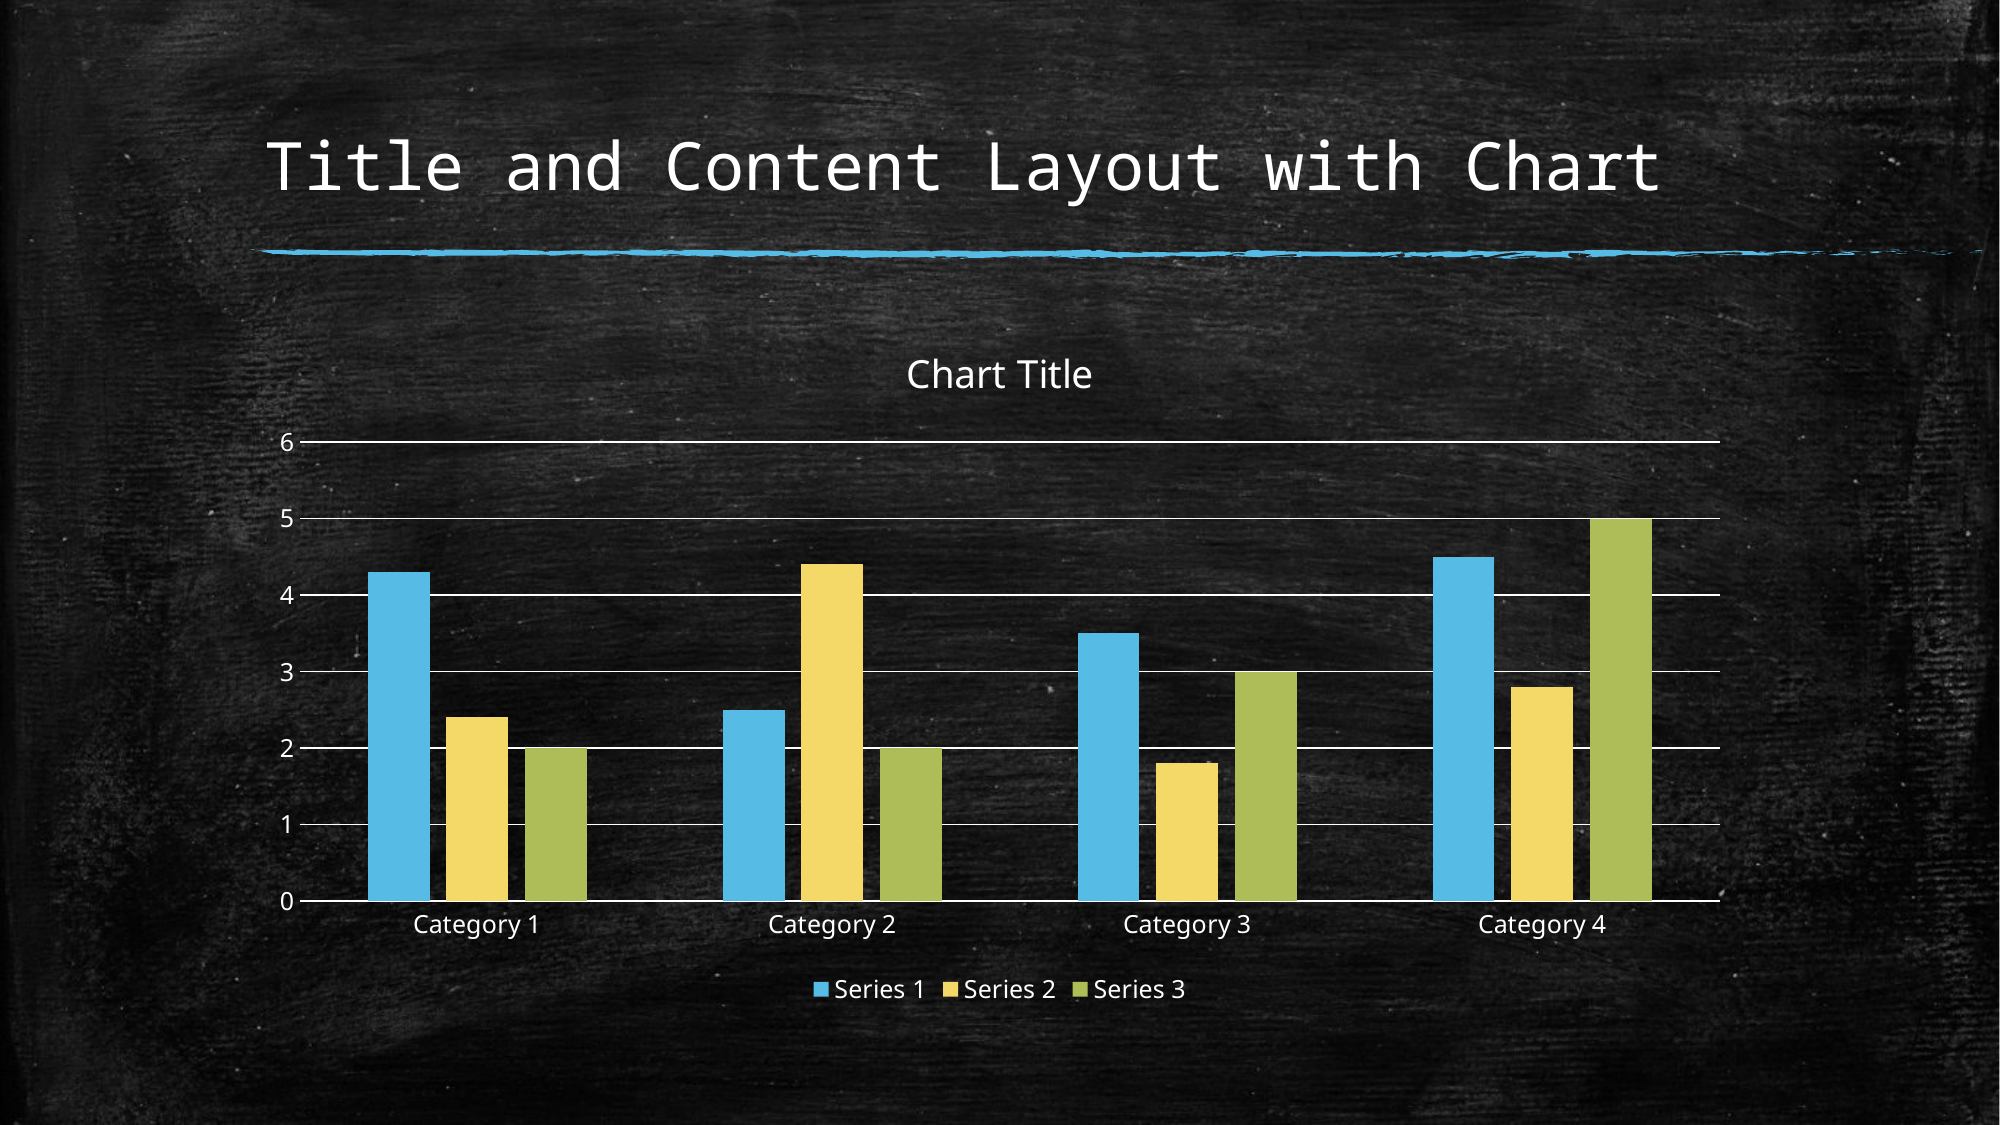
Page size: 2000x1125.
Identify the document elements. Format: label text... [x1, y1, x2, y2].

chart [249, 312, 1750, 1013]
title Title and Content Layout with Chart [249, 45, 1750, 213]
